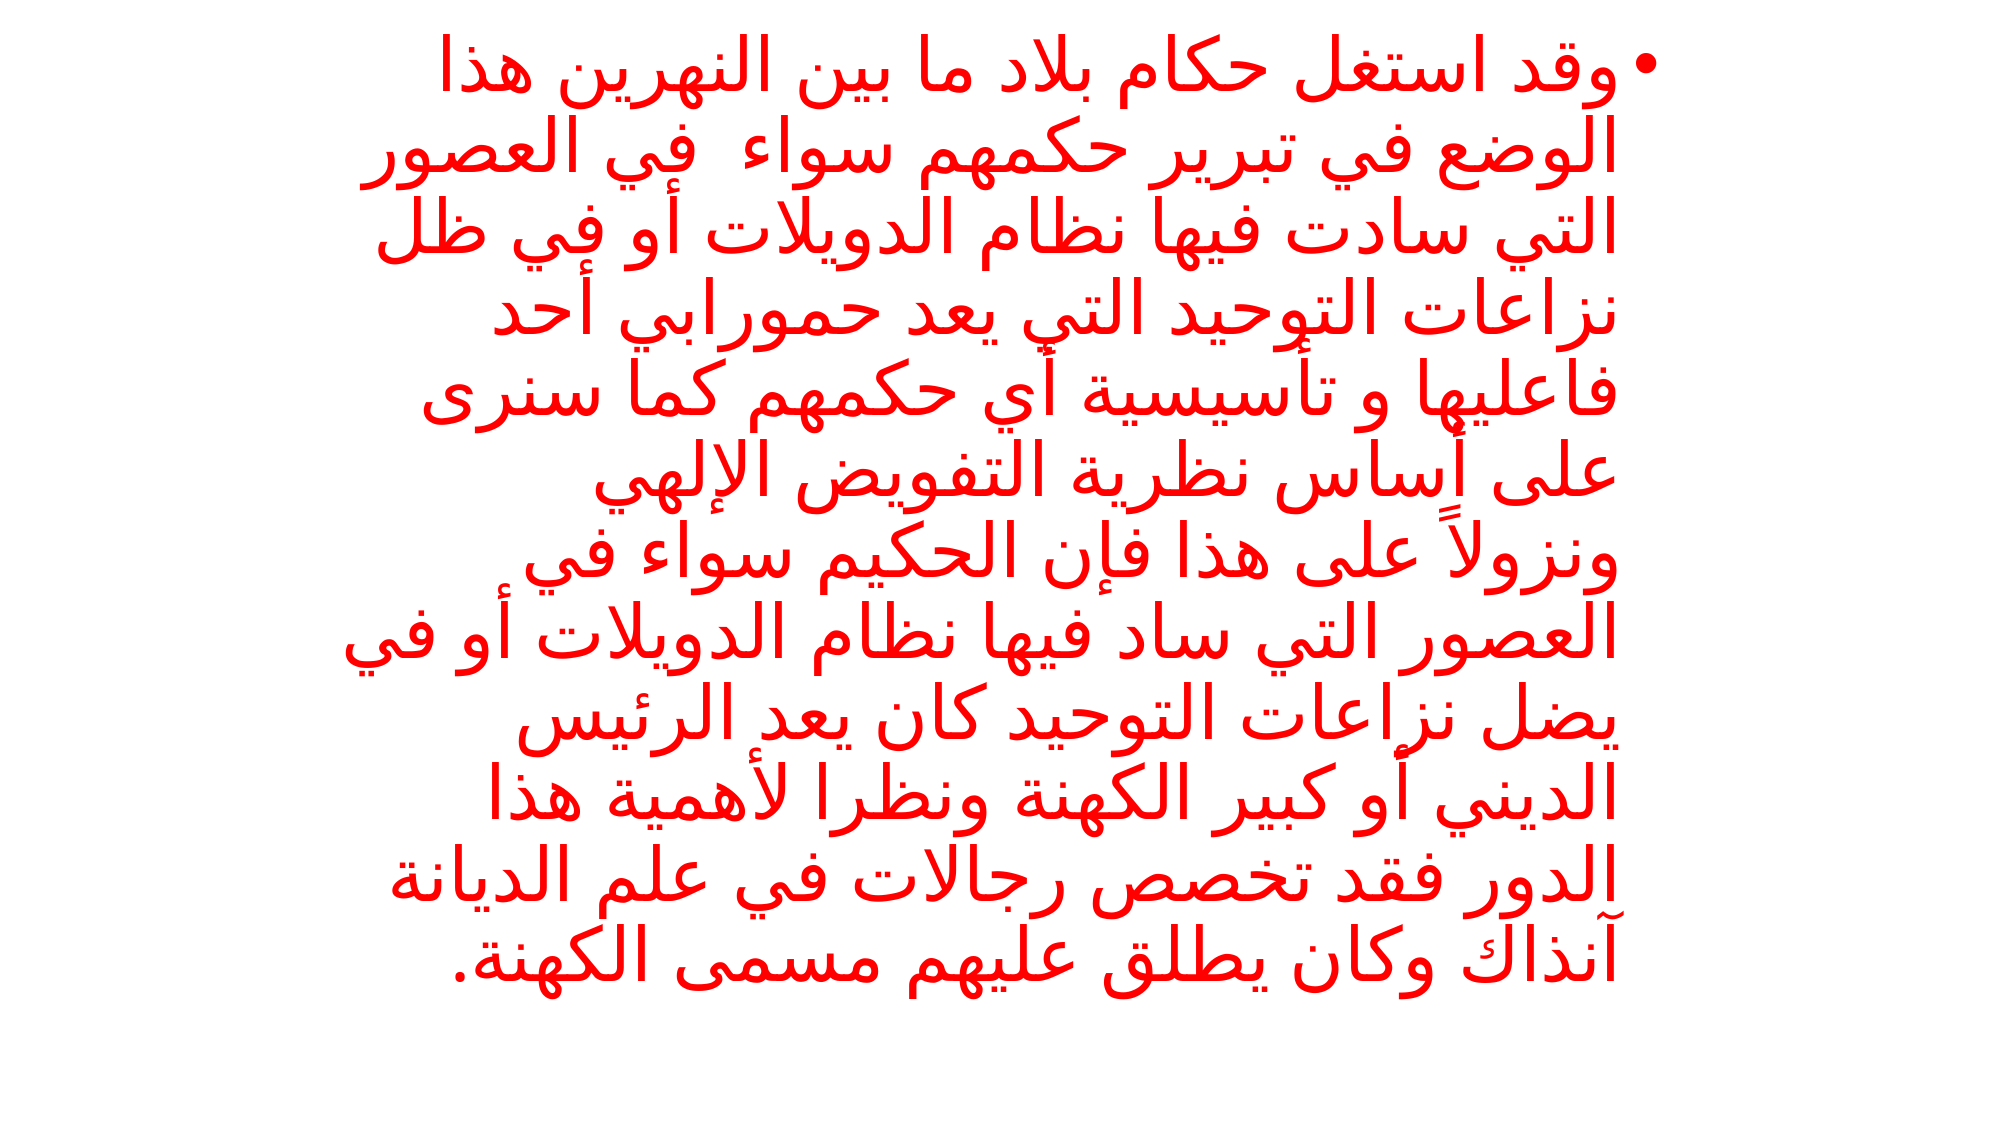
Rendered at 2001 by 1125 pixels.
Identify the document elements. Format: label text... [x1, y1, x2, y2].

list وقد استغل حكام بلاد ما بين النهرين هذا الوضع في تبرير حكمهم سواء في العصور التي سادت فيها نظام الدويلات أو في ظل نزاعات التوحيد التي يعد حمورابي أحد فاعليها و تأسيسية أي حكمهم كما سنرى على أساس نظرية التفويض الإلهي ‏ونزولاً على هذا فإن الحكيم سواء في العصور التي ساد فيها نظام الدويلات أو في يضل نزاعات التوحيد كان يعد الرئيس الديني أو كبير الكهنة ونظرا لأهمية هذا الدور فقد تخصص رجالات في علم الديانة آنذاك وكان يطلق عليهم مسمى الكهنة. [324, 19, 1675, 1125]
